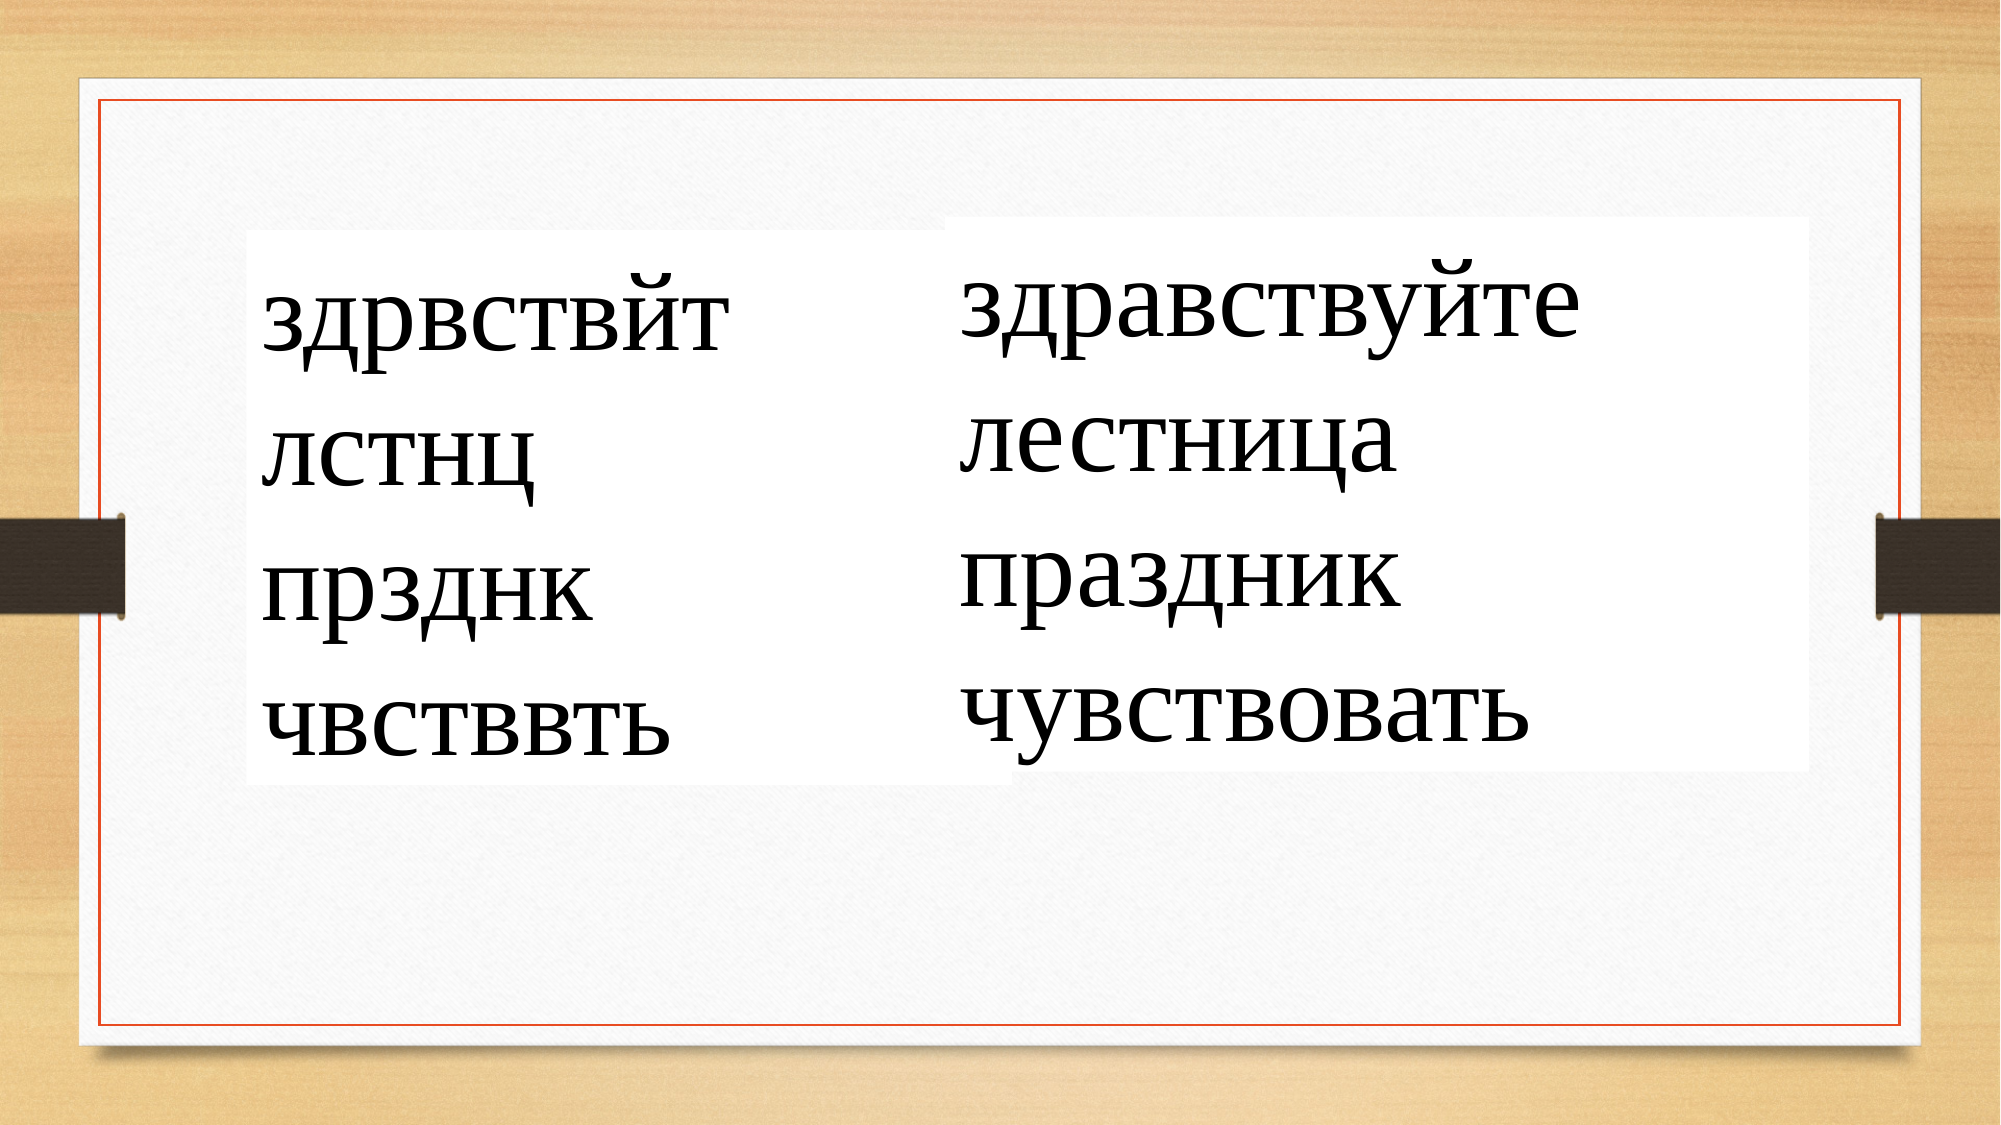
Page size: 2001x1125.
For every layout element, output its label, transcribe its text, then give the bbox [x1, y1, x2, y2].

picture [0, 0, 2001, 1125]
text_box здрвствйт лстнц прзднк чвстввть [246, 230, 1012, 786]
text_box здравствуйте лестница праздник чувствовать [944, 216, 1809, 772]
